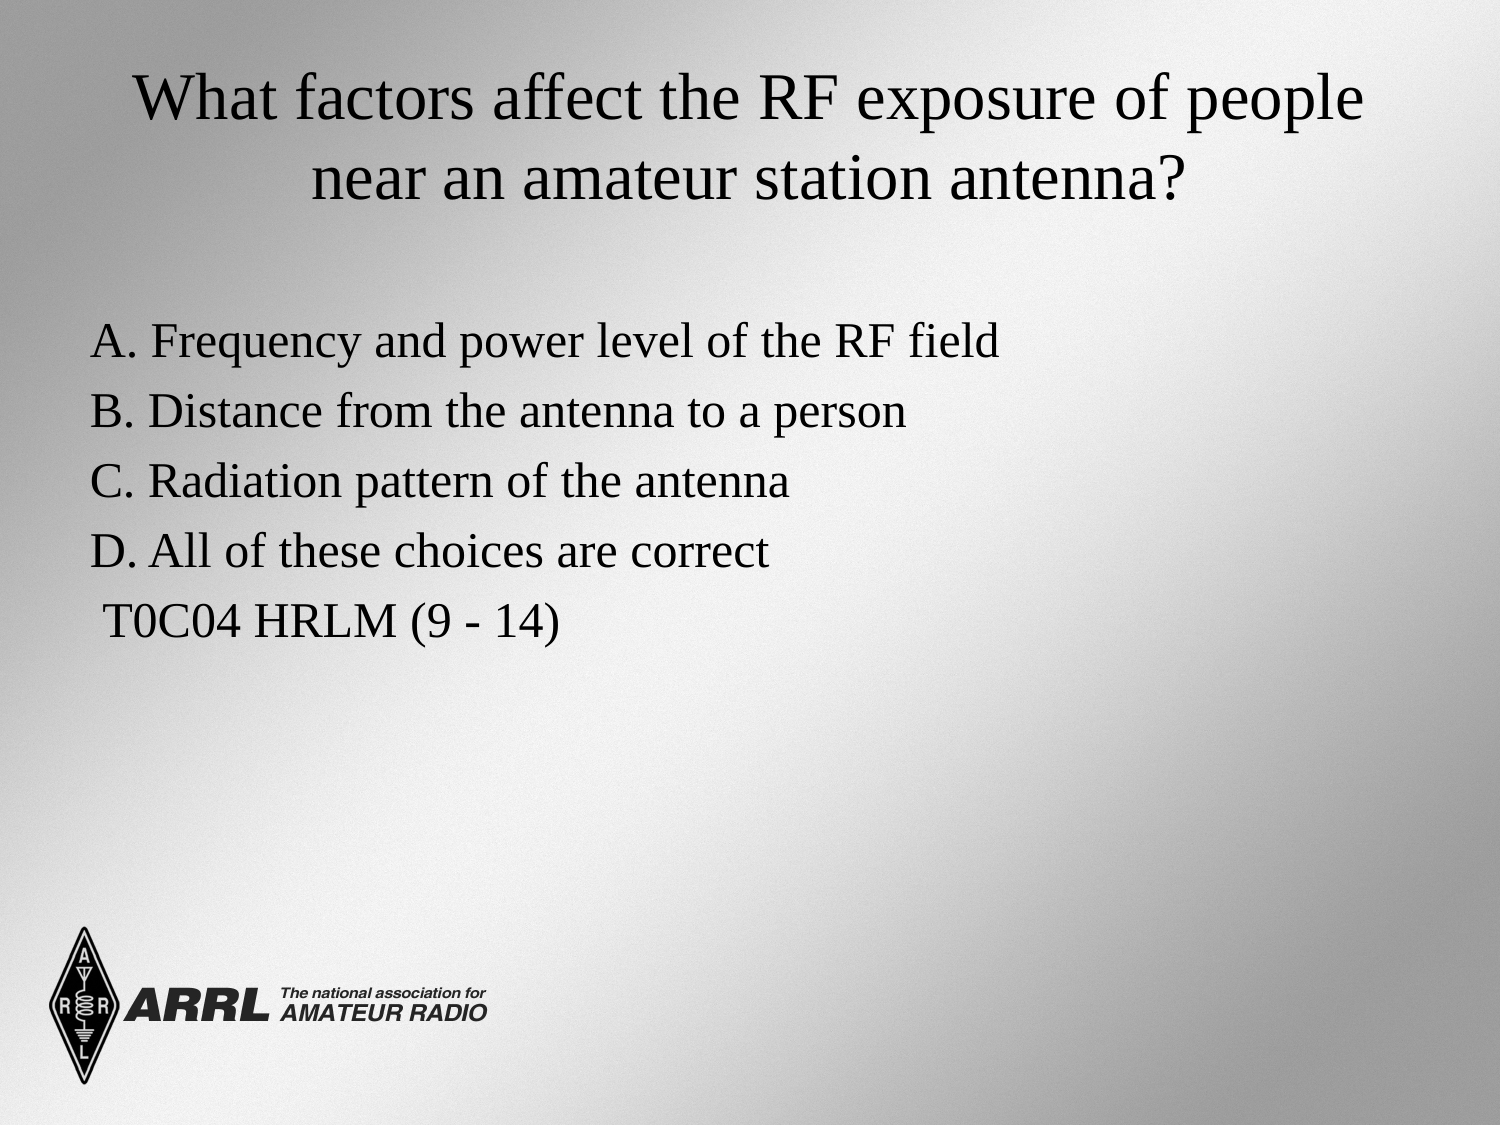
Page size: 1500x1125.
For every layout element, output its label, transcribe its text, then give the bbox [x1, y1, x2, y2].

list A. Frequency and power level of the RF field B. Distance from the antenna to a person C. Radiation pattern of the antenna D. All of these choices are correct T0C04 HRLM (9 - 14) [75, 299, 1425, 1005]
picture [0, 0, 1500, 1125]
title What factors affect the RF exposure of people near an amateur station antenna? [75, 45, 1425, 233]
